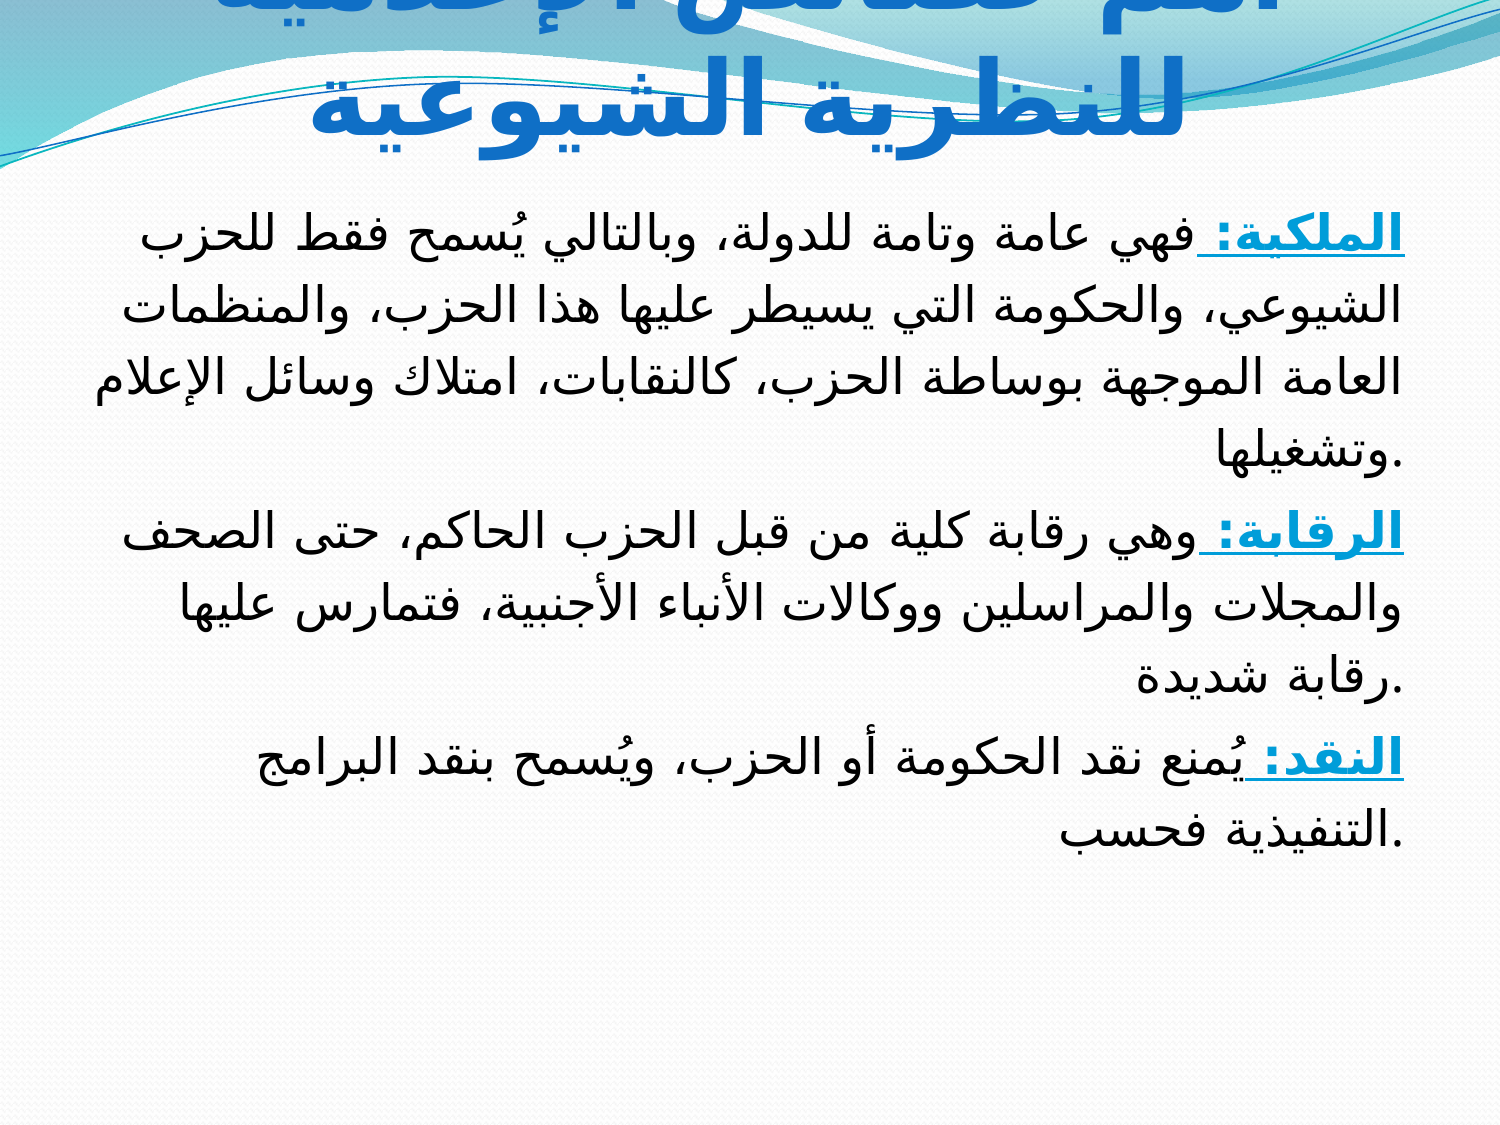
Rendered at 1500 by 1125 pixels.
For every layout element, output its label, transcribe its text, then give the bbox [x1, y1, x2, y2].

list الملكية: فهي عامة وتامة للدولة، وبالتالي يُسمح فقط للحزب الشيوعي، والحكومة التي يسيطر عليها هذا الحزب، والمنظمات العامة الموجهة بوساطة الحزب، كالنقابات، امتلاك وسائل الإعلام وتشغيلها. الرقابة: وهي رقابة كلية من قبل الحزب الحاكم، حتى الصحف والمجلات والمراسلين ووكالات الأنباء الأجنبية، فتمارس عليها رقابة شديدة. النقد: يُمنع نقد الحكومة أو الحزب، ويُسمح بنقد البرامج التنفيذية فحسب. [59, 181, 1420, 1032]
title أهم خصائص الإعلامية للنظرية الشيوعية [130, 0, 1368, 156]
